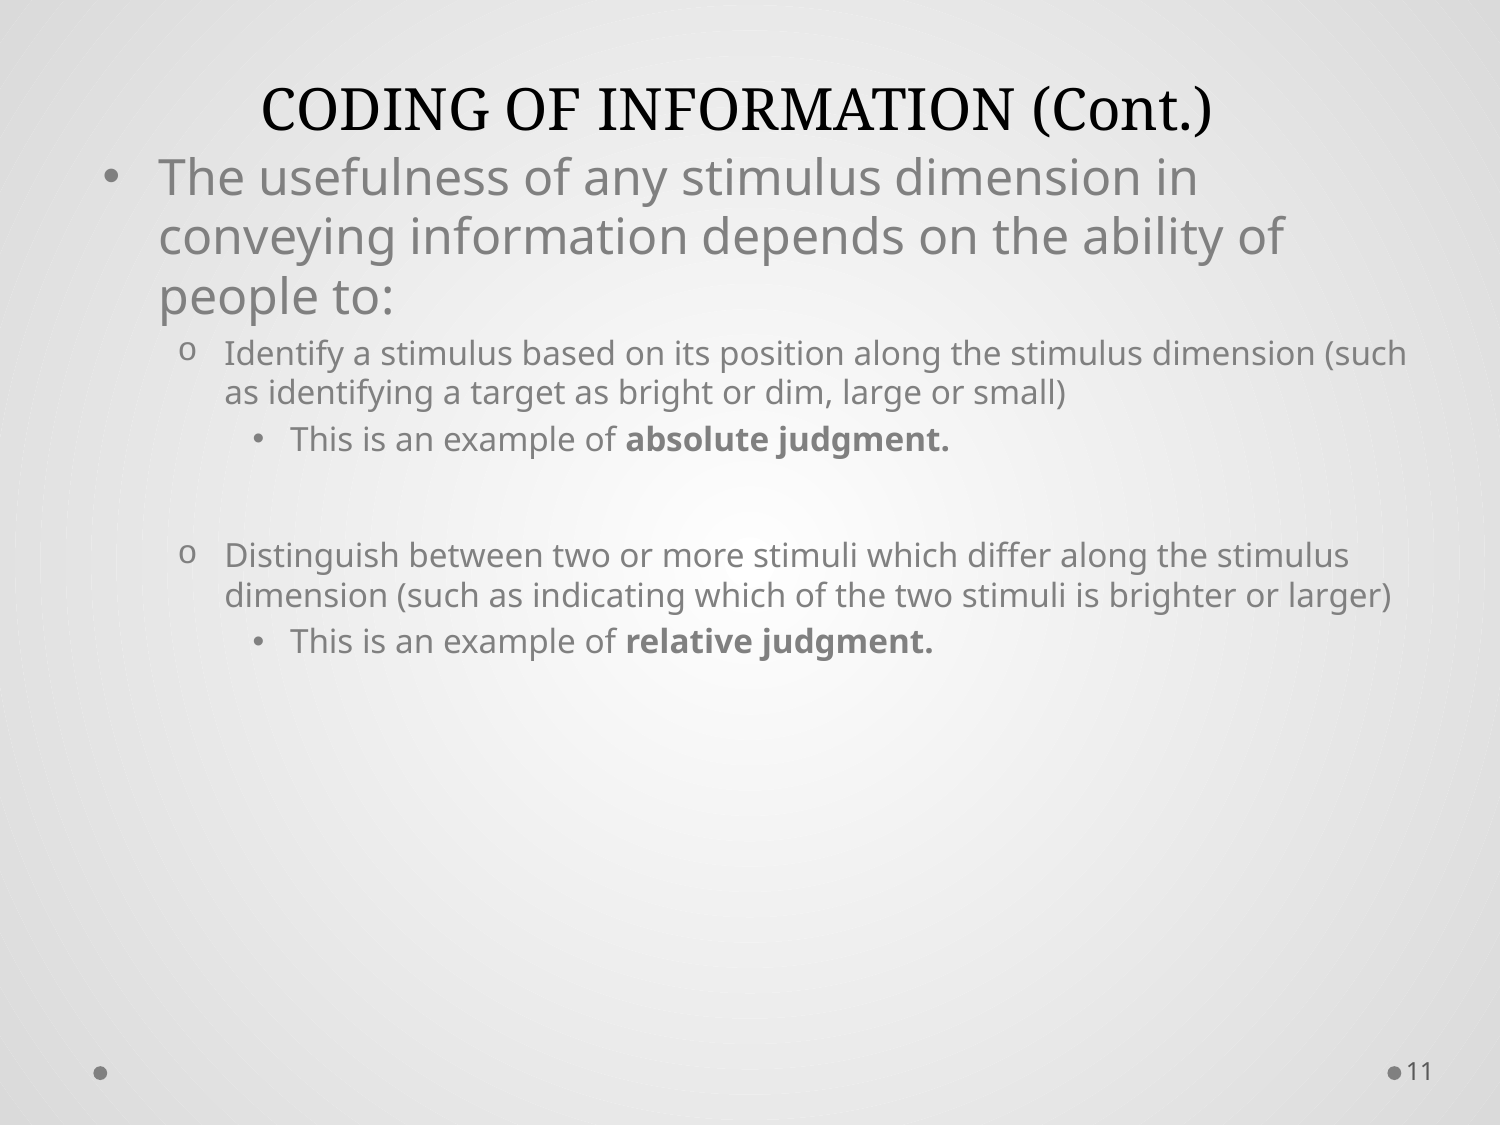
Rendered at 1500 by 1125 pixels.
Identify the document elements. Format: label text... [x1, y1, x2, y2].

slide_number 11 [1401, 1042, 1494, 1103]
title CODING OF INFORMATION (Cont.) [62, 50, 1413, 150]
list The usefulness of any stimulus dimension in conveying information depends on the ability of people to: Identify a stimulus based on its position along the stimulus dimension (such as identifying a target as bright or dim, large or small) This is an example of absolute judgment. Distinguish between two or more stimuli which differ along the stimulus dimension (such as indicating which of the two stimuli is brighter or larger) This is an example of relative judgment. [87, 137, 1438, 1100]
